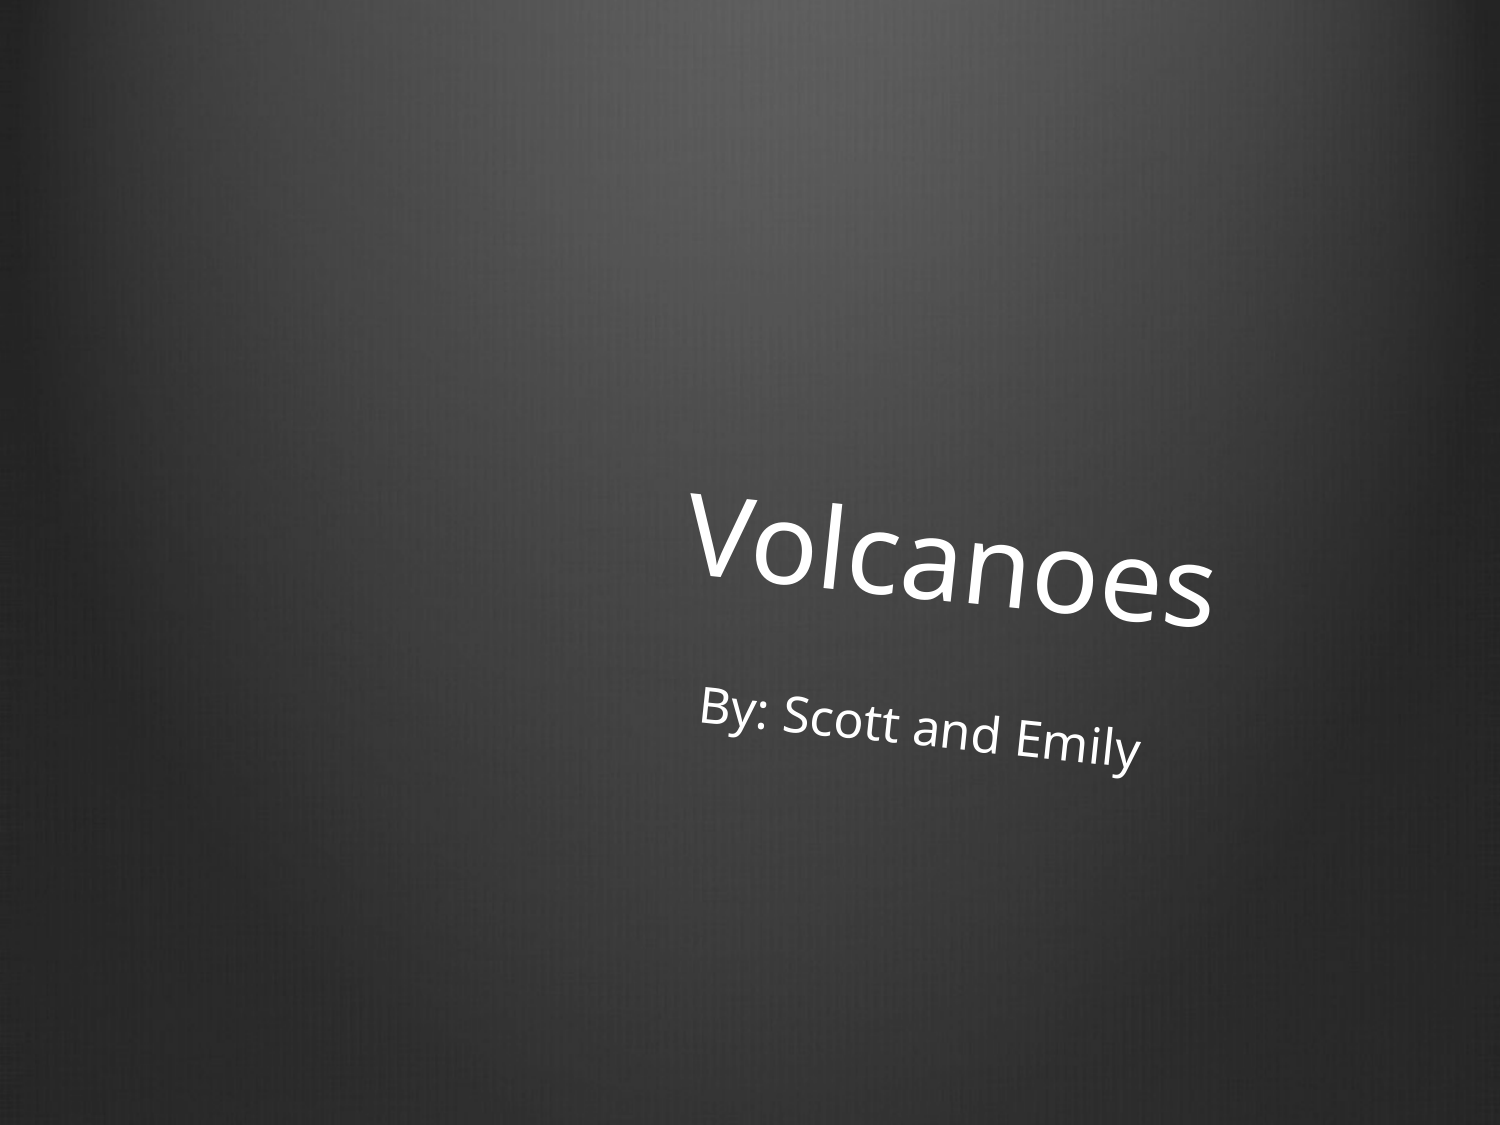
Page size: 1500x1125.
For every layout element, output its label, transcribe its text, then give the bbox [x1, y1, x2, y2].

subtitle By: Scott and Emily [518, 647, 1326, 901]
title Volcanoes [549, 453, 1355, 674]
